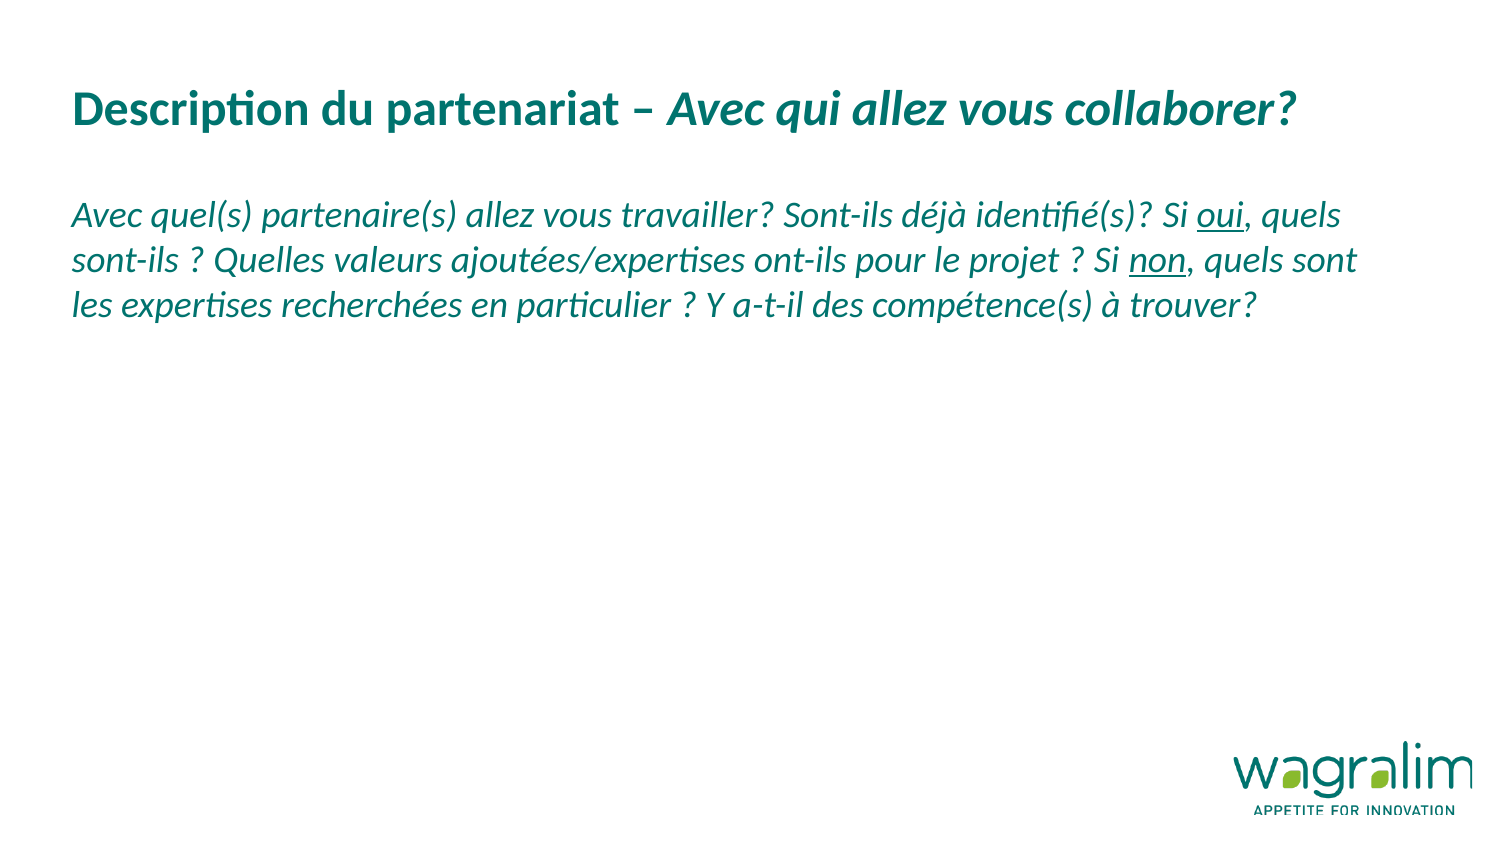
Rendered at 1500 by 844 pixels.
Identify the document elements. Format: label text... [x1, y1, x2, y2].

text_box Avec quel(s) partenaire(s) allez vous travailler? Sont-ils déjà identifié(s)? Si oui, quels sont-ils ? Quelles valeurs ajoutées/expertises ont-ils pour le projet ? Si non, quels sont les expertises recherchées en particulier ? Y a-t-il des compétence(s) à trouver? [24, 182, 1406, 344]
text_box Description du partenariat – Avec qui allez vous collaborer? [24, 67, 1335, 143]
picture [1233, 741, 1473, 815]
